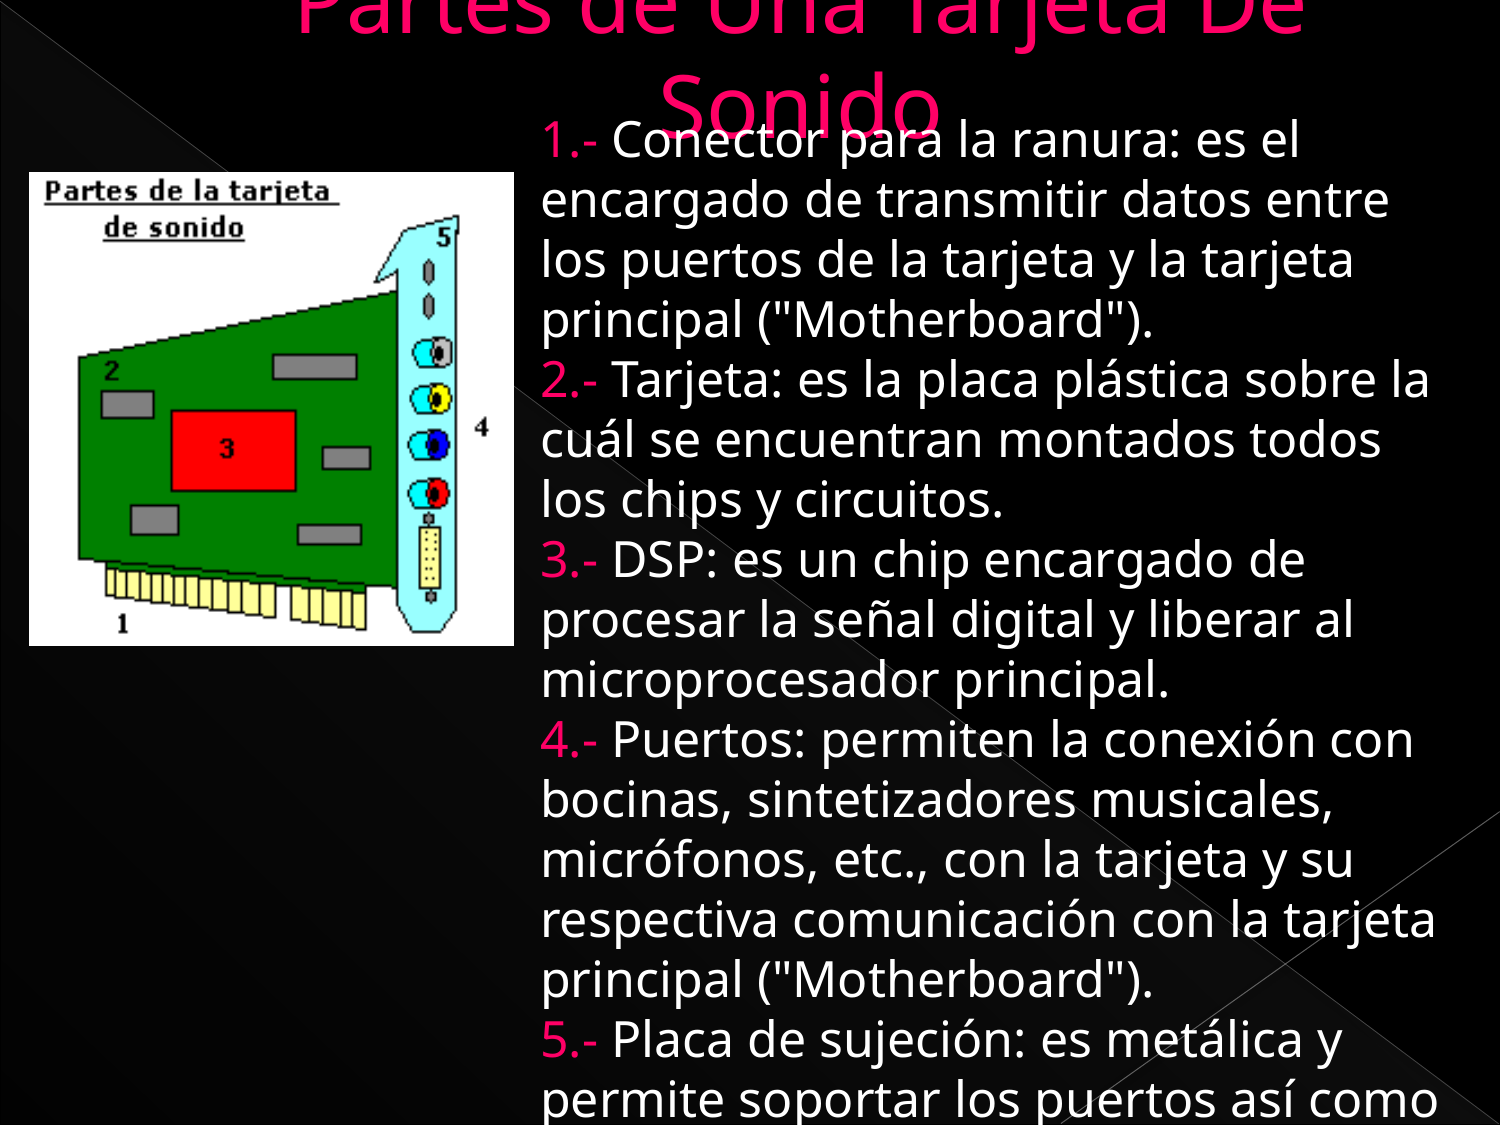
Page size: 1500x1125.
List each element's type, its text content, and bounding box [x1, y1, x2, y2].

text_box 1.- Conector para la ranura: es el encargado de transmitir datos entre los puertos de la tarjeta y la tarjeta principal ("Motherboard"). 2.- Tarjeta: es la placa plástica sobre la cuál se encuentran montados todos los chips y circuitos. 3.- DSP: es un chip encargado de procesar la señal digital y liberar al microprocesador principal. 4.- Puertos: permiten la conexión con bocinas, sintetizadores musicales, micrófonos, etc., con la tarjeta y su respectiva comunicación con la tarjeta principal ("Motherboard"). 5.- Placa de sujeción: es metálica y permite soportar los puertos así como la sujeción hacia el chasis del gabinete. [525, 100, 1471, 1125]
title Partes de Una Tarjeta De Sonido [86, 0, 1437, 166]
picture [29, 172, 514, 646]
